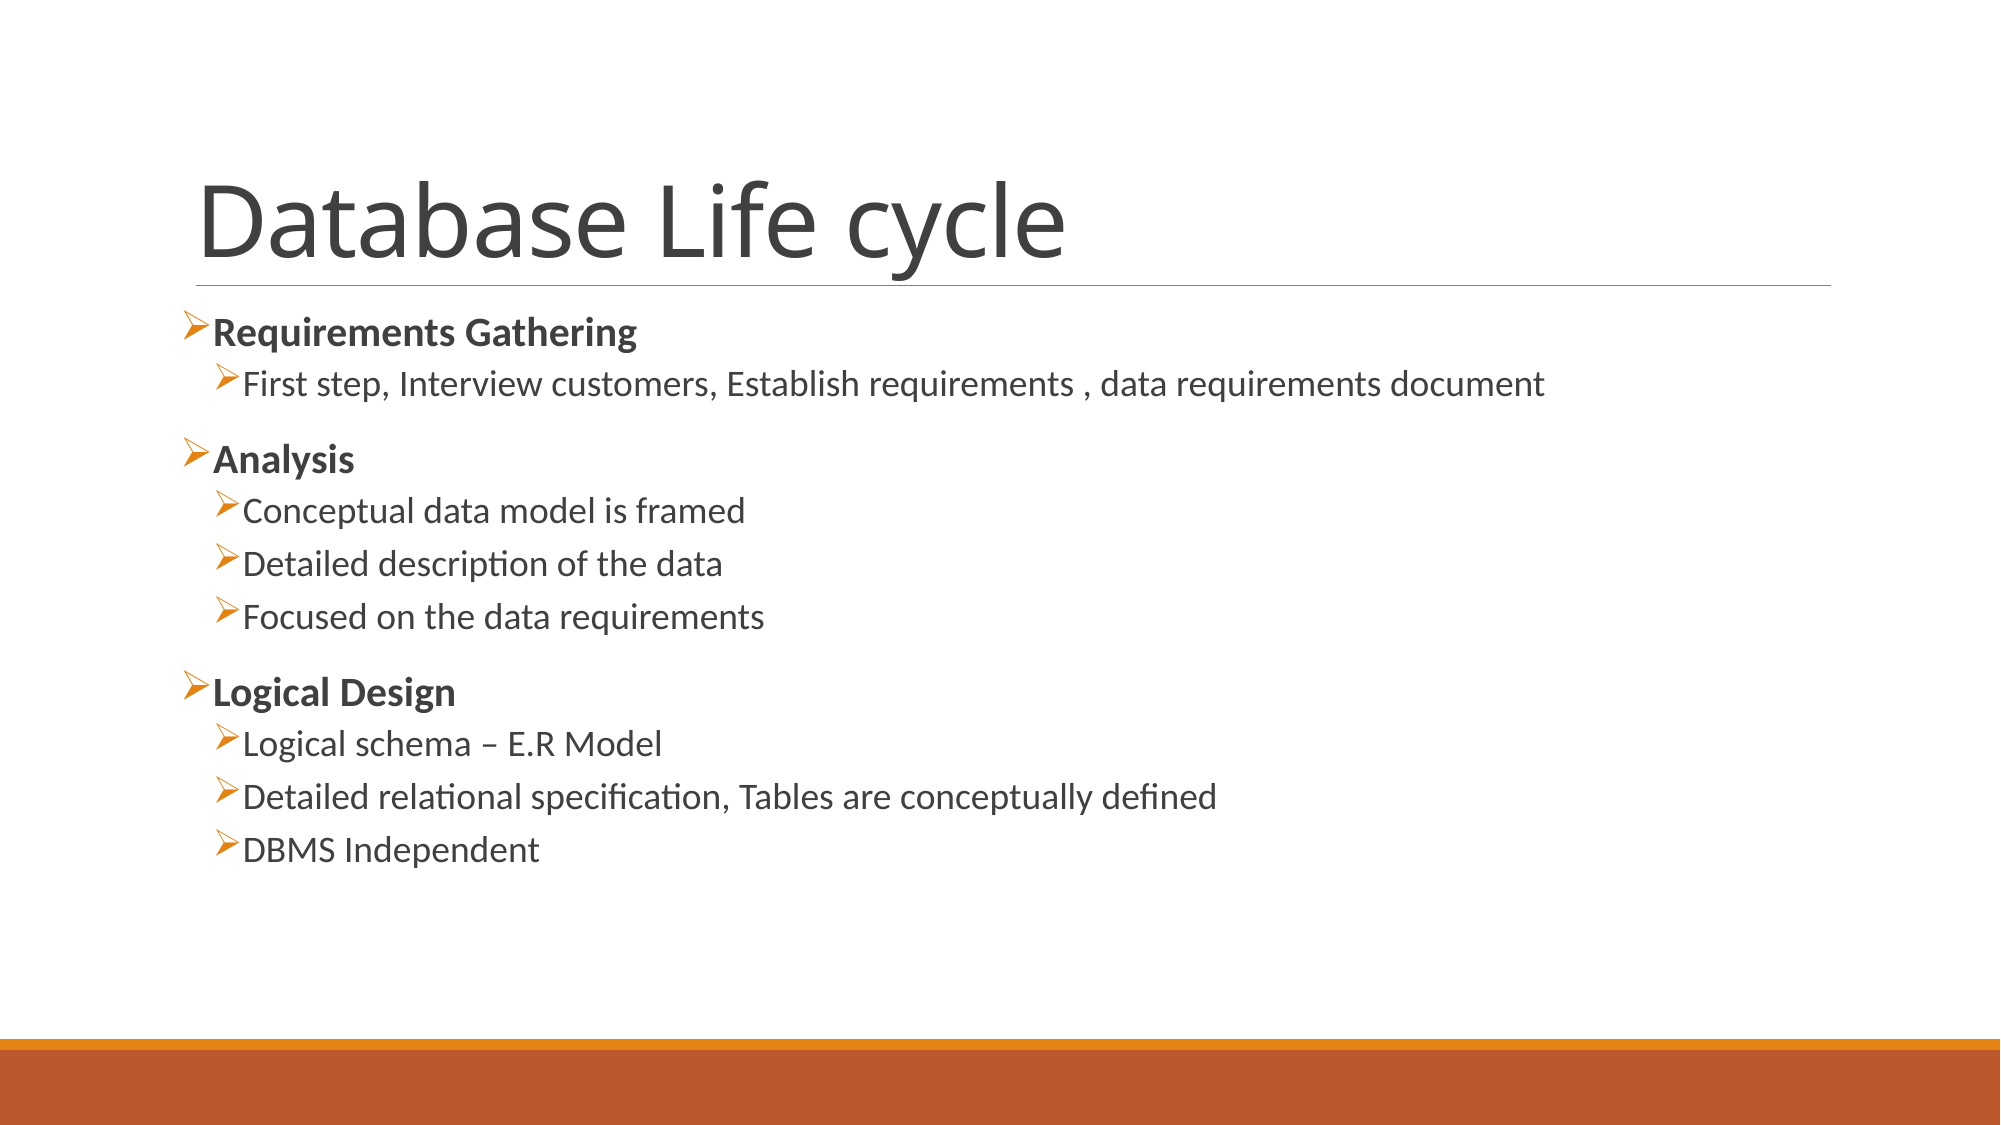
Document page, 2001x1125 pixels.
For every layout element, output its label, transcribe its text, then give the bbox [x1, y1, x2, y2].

title Database Life cycle [180, 47, 1830, 285]
list Requirements Gathering First step, Interview customers, Establish requirements , data requirements document Analysis Conceptual data model is framed Detailed description of the data Focused on the data requirements Logical Design Logical schema – E.R Model Detailed relational specification, Tables are conceptually defined DBMS Independent [180, 302, 1830, 963]
